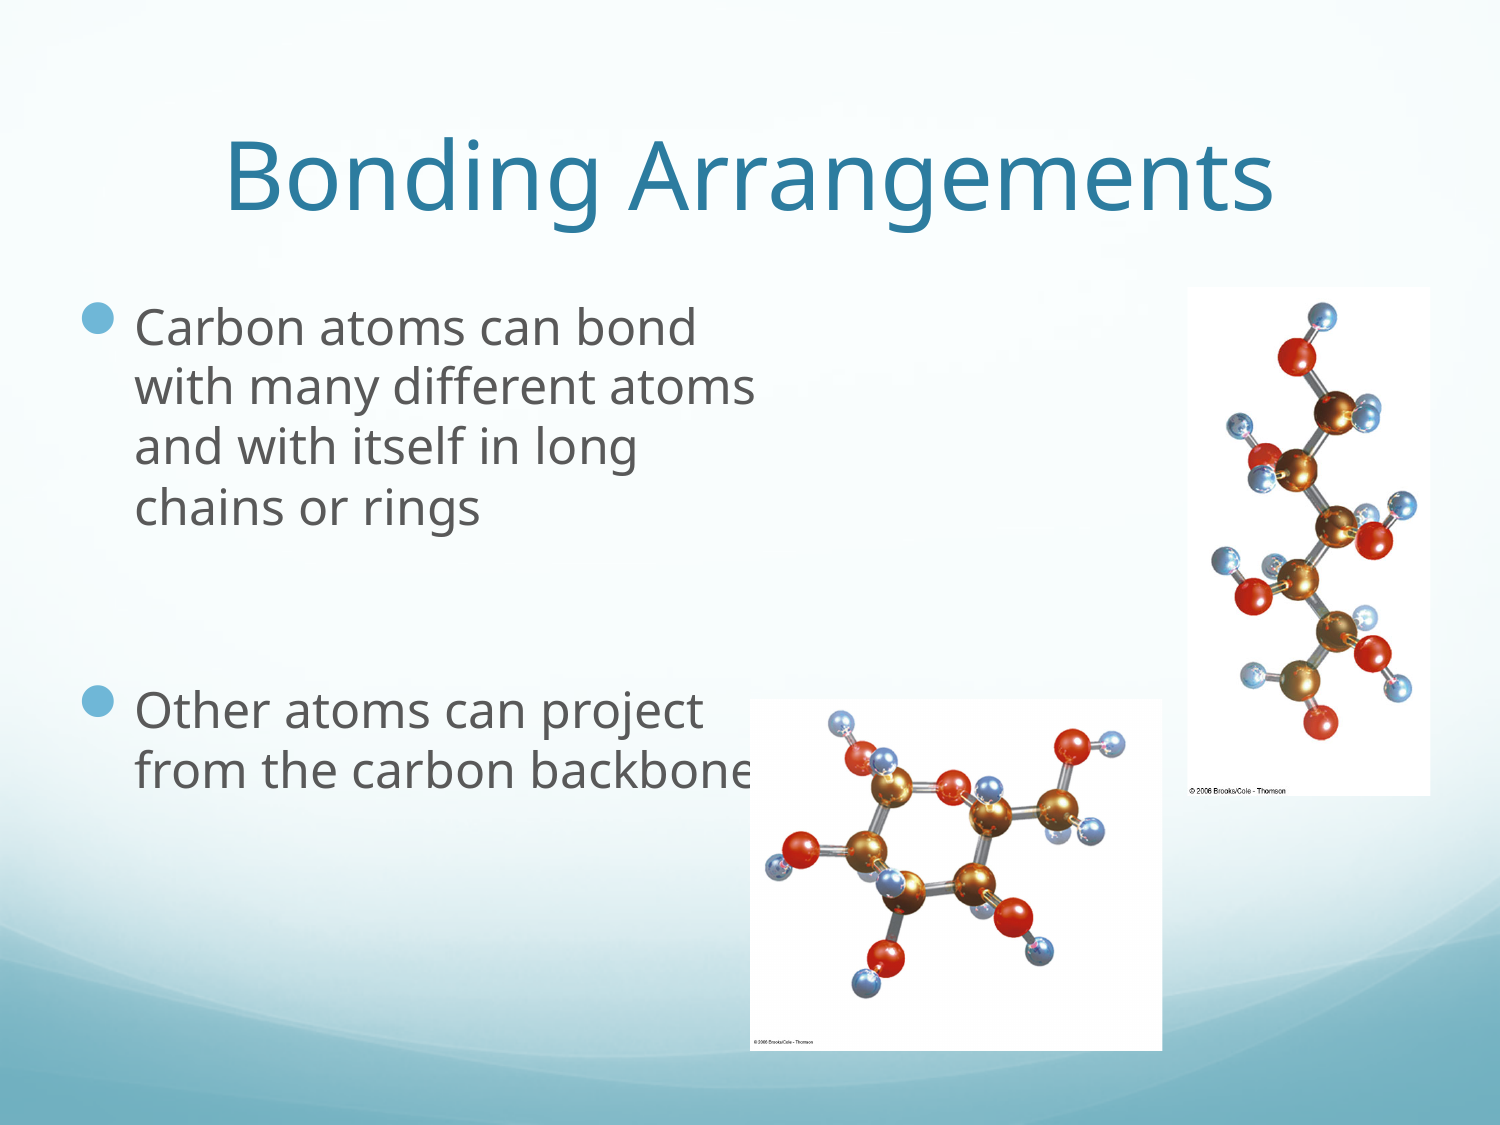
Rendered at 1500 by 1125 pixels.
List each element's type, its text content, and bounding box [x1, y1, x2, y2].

text_box [750, 699, 1163, 1051]
title Bonding Arrangements [90, 17, 1410, 237]
text_box [1187, 287, 1431, 796]
list Carbon atoms can bond with many different atoms and with itself in long chains or rings Other atoms can project from the carbon backbone [62, 287, 775, 1125]
